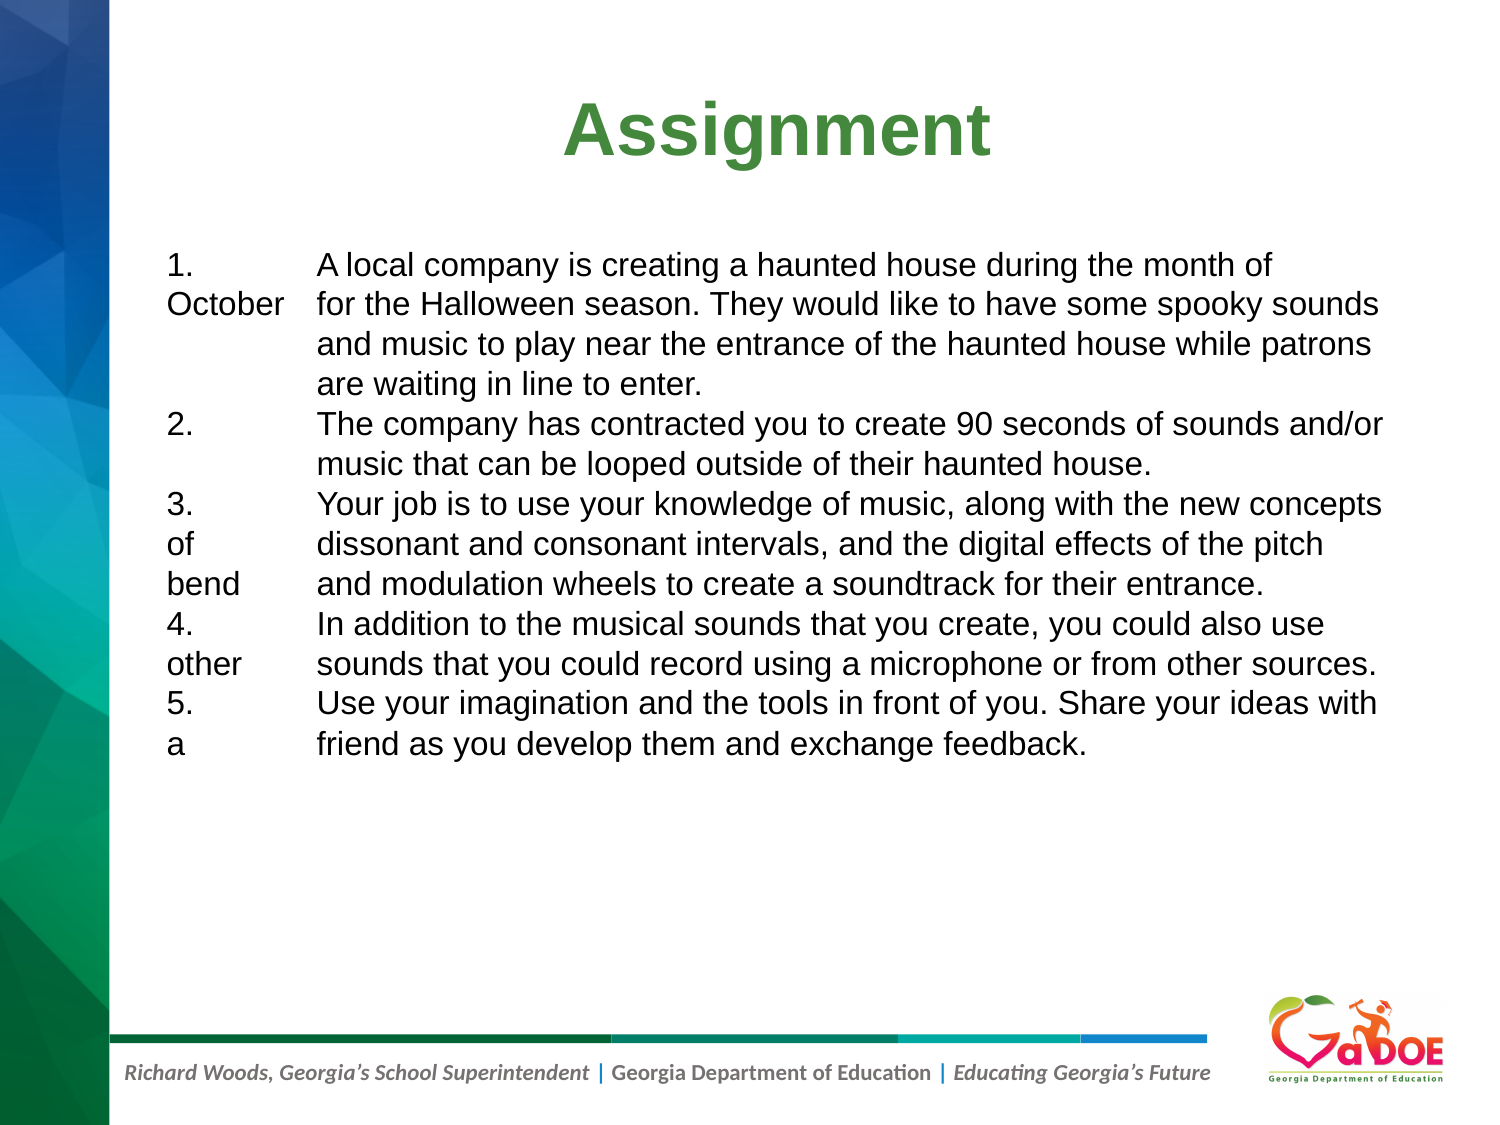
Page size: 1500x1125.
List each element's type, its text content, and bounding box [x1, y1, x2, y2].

picture [0, 0, 110, 1125]
picture [1263, 987, 1447, 1089]
text_box 1. A local company is creating a haunted house during the month of October for the Halloween season. They would like to have some spooky sounds and music to play near the entrance of the haunted house while patrons are waiting in line to enter. 2. The company has contracted you to create 90 seconds of sounds and/or music that can be looped outside of their haunted house. 3. Your job is to use your knowledge of music, along with the new concepts of dissonant and consonant intervals, and the digital effects of the pitch bend and modulation wheels to create a soundtrack for their entrance. 4. In addition to the musical sounds that you create, you could also use other sounds that you could record using a microphone or from other sources. 5. Use your imagination and the tools in front of you. Share your ideas with a friend as you develop them and exchange feedback. [151, 235, 1403, 769]
title Assignment [393, 64, 1162, 199]
